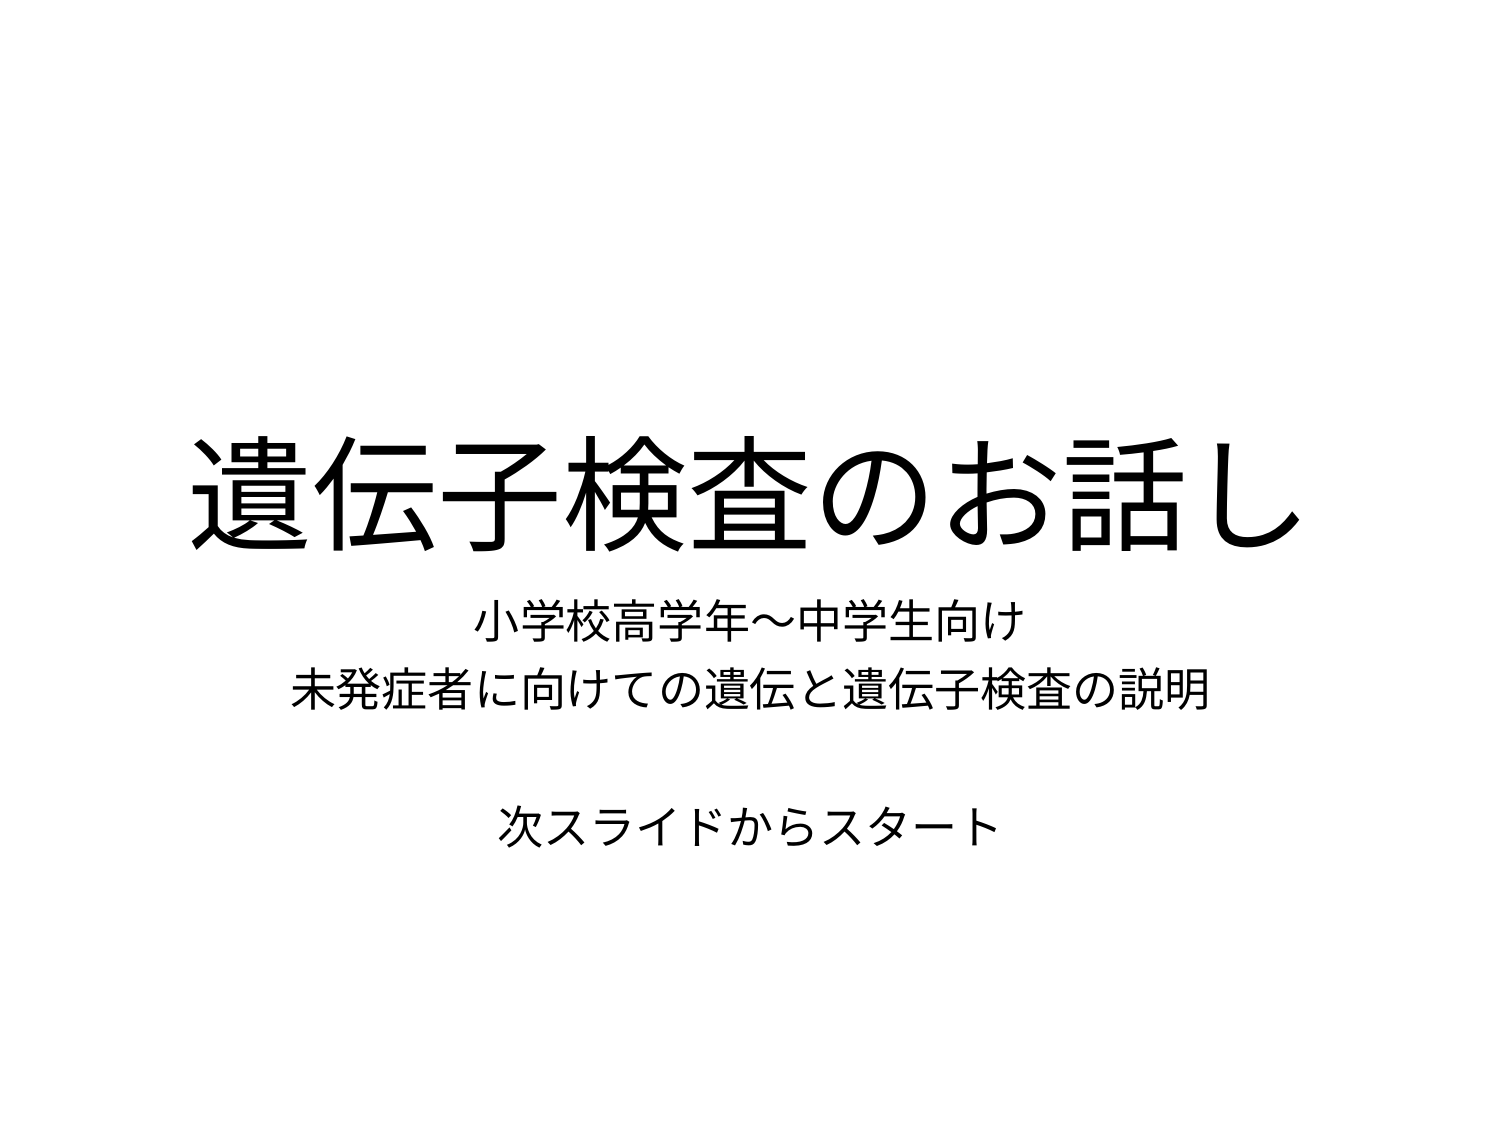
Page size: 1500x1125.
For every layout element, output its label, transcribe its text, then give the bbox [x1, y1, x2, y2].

title 遺伝子検査のお話し [112, 184, 1388, 576]
subtitle 小学校高学年～中学生向け 未発症者に向けての遺伝と遺伝子検査の説明 次スライドからスタート [187, 590, 1313, 863]
